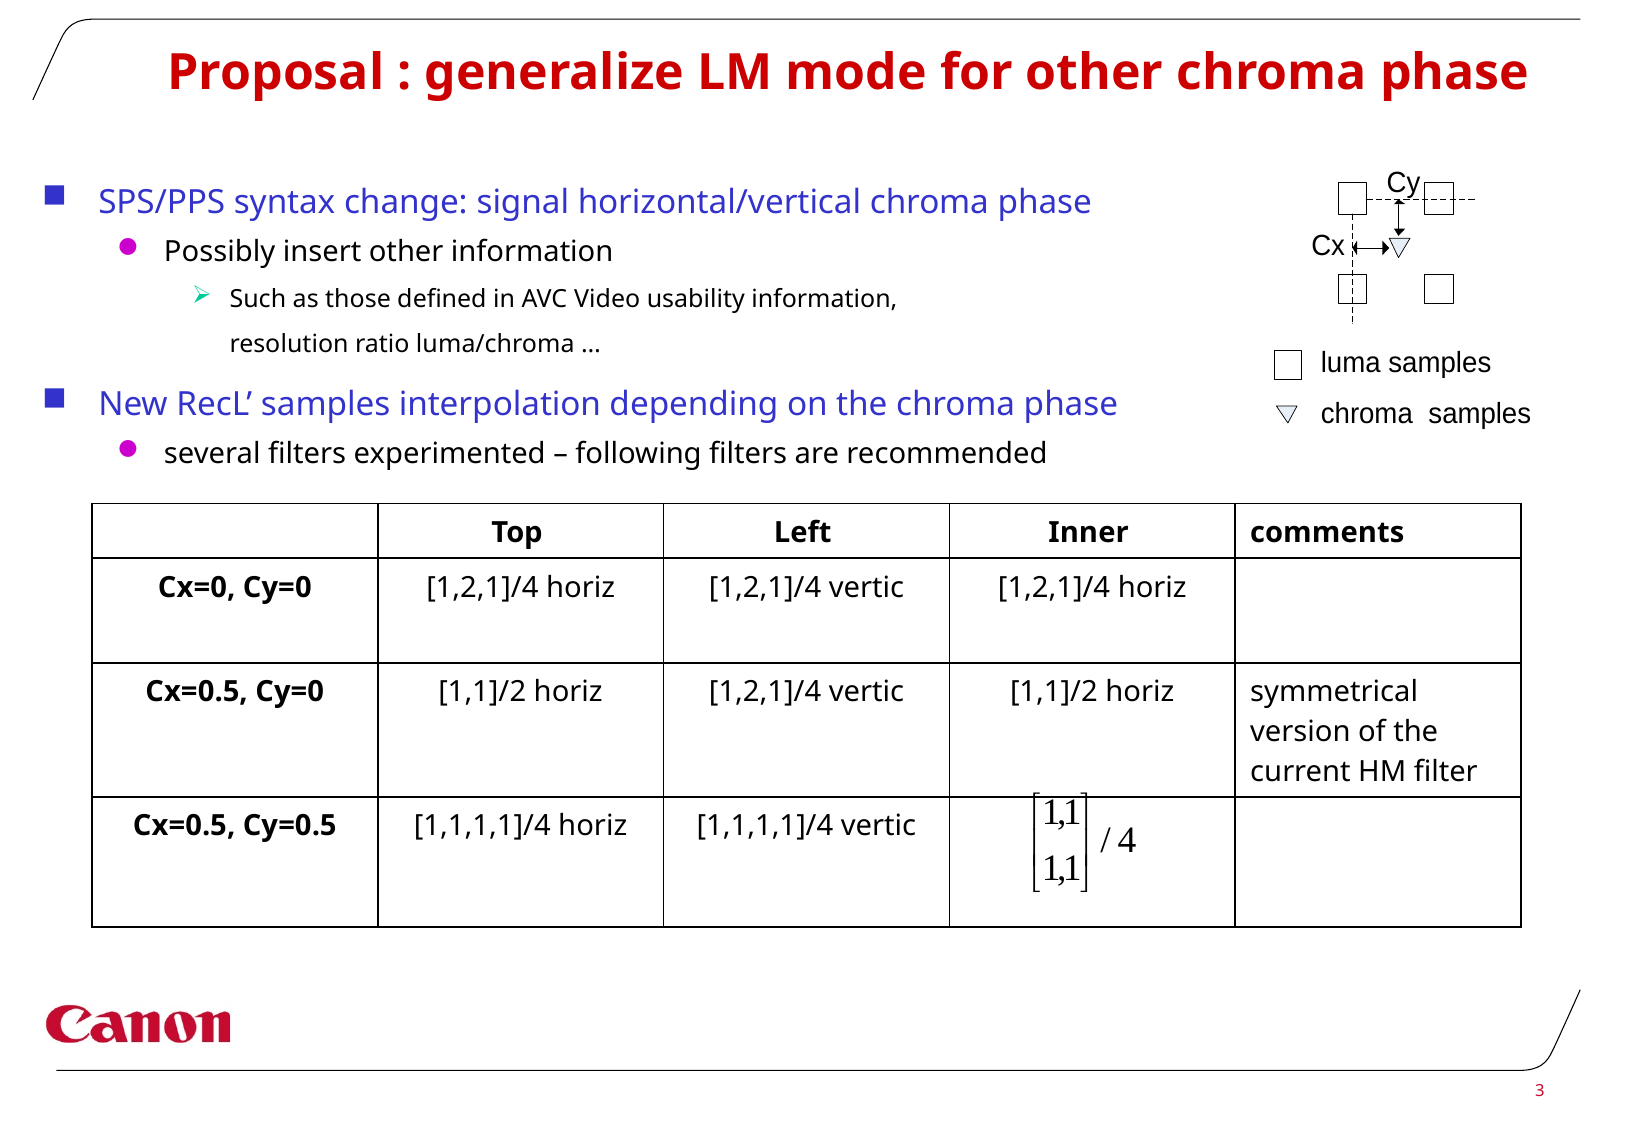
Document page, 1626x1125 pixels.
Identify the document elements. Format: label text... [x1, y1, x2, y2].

slide_number 3 [1414, 1063, 1545, 1103]
table_header [93, 504, 377, 557]
table_cell [1,2,1]/4 horiz [950, 559, 1234, 662]
table_header Top [379, 504, 663, 557]
table_cell [1,1,1,1]/4 vertic [664, 798, 949, 926]
title Proposal : generalize LM mode for other chroma phase [150, 18, 1546, 120]
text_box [1024, 786, 1144, 899]
table_cell Cx=0, Cy=0 [93, 559, 377, 662]
table_header Inner [950, 504, 1234, 557]
table_cell [1236, 559, 1520, 662]
table_header comments [1236, 532, 1520, 557]
table_cell Cx=0.5, Cy=0 [93, 664, 377, 796]
table_cell [1,1]/2 horiz [379, 664, 663, 796]
list SPS/PPS syntax change: signal horizontal/vertical chroma phase Possibly insert other information Such as those defined in AVC Video usability information, resolution ratio luma/chroma … New RecL’ samples interpolation depending on the chroma phase several filters experimented – following filters are recommended [27, 172, 1585, 1004]
table_cell symmetrical version of the current HM filter [1236, 664, 1520, 796]
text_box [1213, 89, 1605, 524]
table_cell [1236, 798, 1520, 926]
table_cell [1,2,1]/4 vertic [664, 664, 949, 796]
table_cell [1,1]/2 horiz [950, 664, 1234, 796]
table_cell [1,2,1]/4 horiz [379, 559, 663, 662]
table_cell Cx=0.5, Cy=0.5 [93, 798, 377, 926]
table_header Left [664, 504, 949, 557]
table_cell [950, 798, 1234, 926]
table_cell [1,1,1,1]/4 horiz [379, 798, 663, 926]
picture [44, 1004, 232, 1043]
table_cell [1,2,1]/4 vertic [664, 559, 949, 662]
